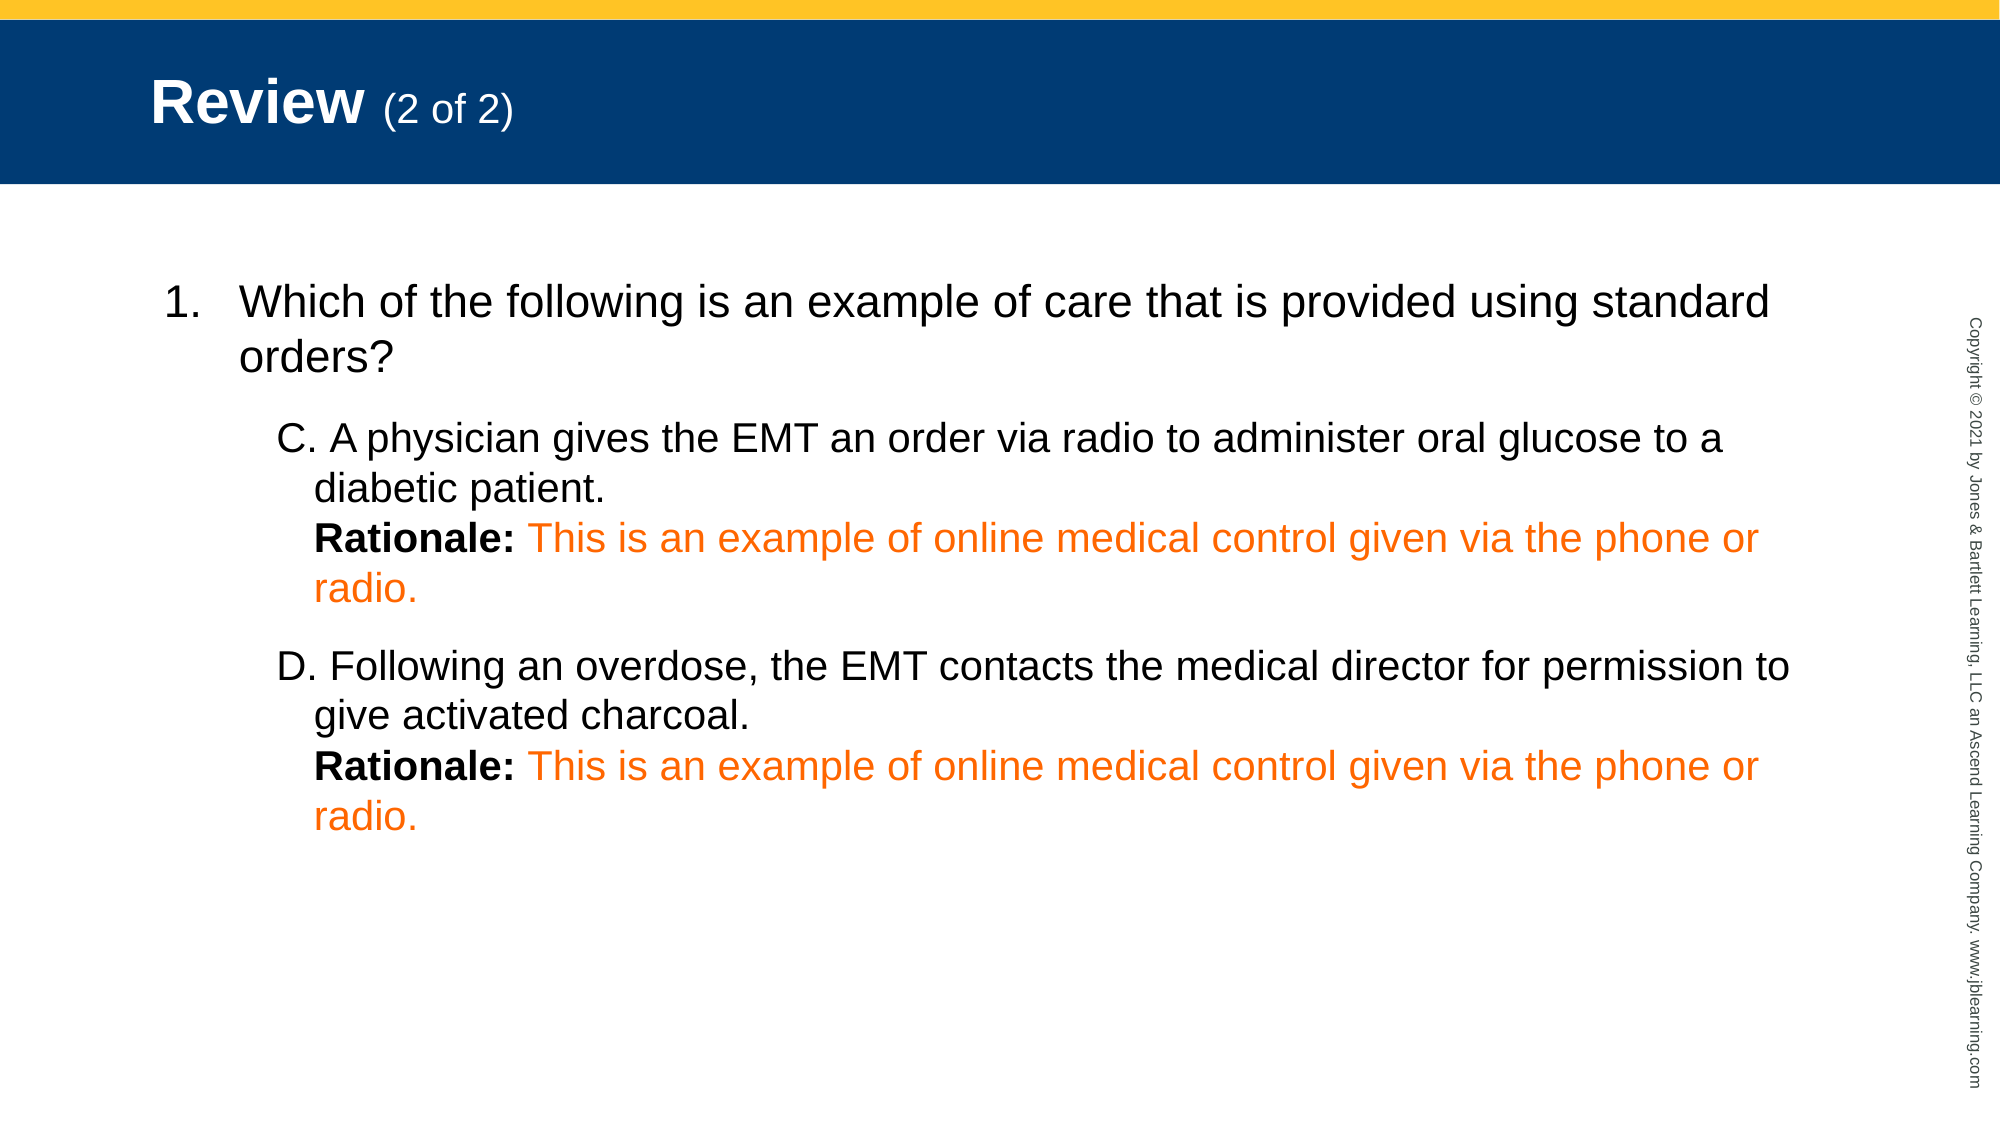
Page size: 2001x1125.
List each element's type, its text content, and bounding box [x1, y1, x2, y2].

title Review (2 of 2) [0, 19, 2000, 185]
list Which of the following is an example of care that is provided using standard orders? A physician gives the EMT an order via radio to administer oral glucose to a diabetic patient. Rationale: This is an example of online medical control given via the phone or radio. Following an overdose, the EMT contacts the medical director for permission to give activated charcoal. Rationale: This is an example of online medical control given via the phone or radio. [148, 241, 1849, 1030]
